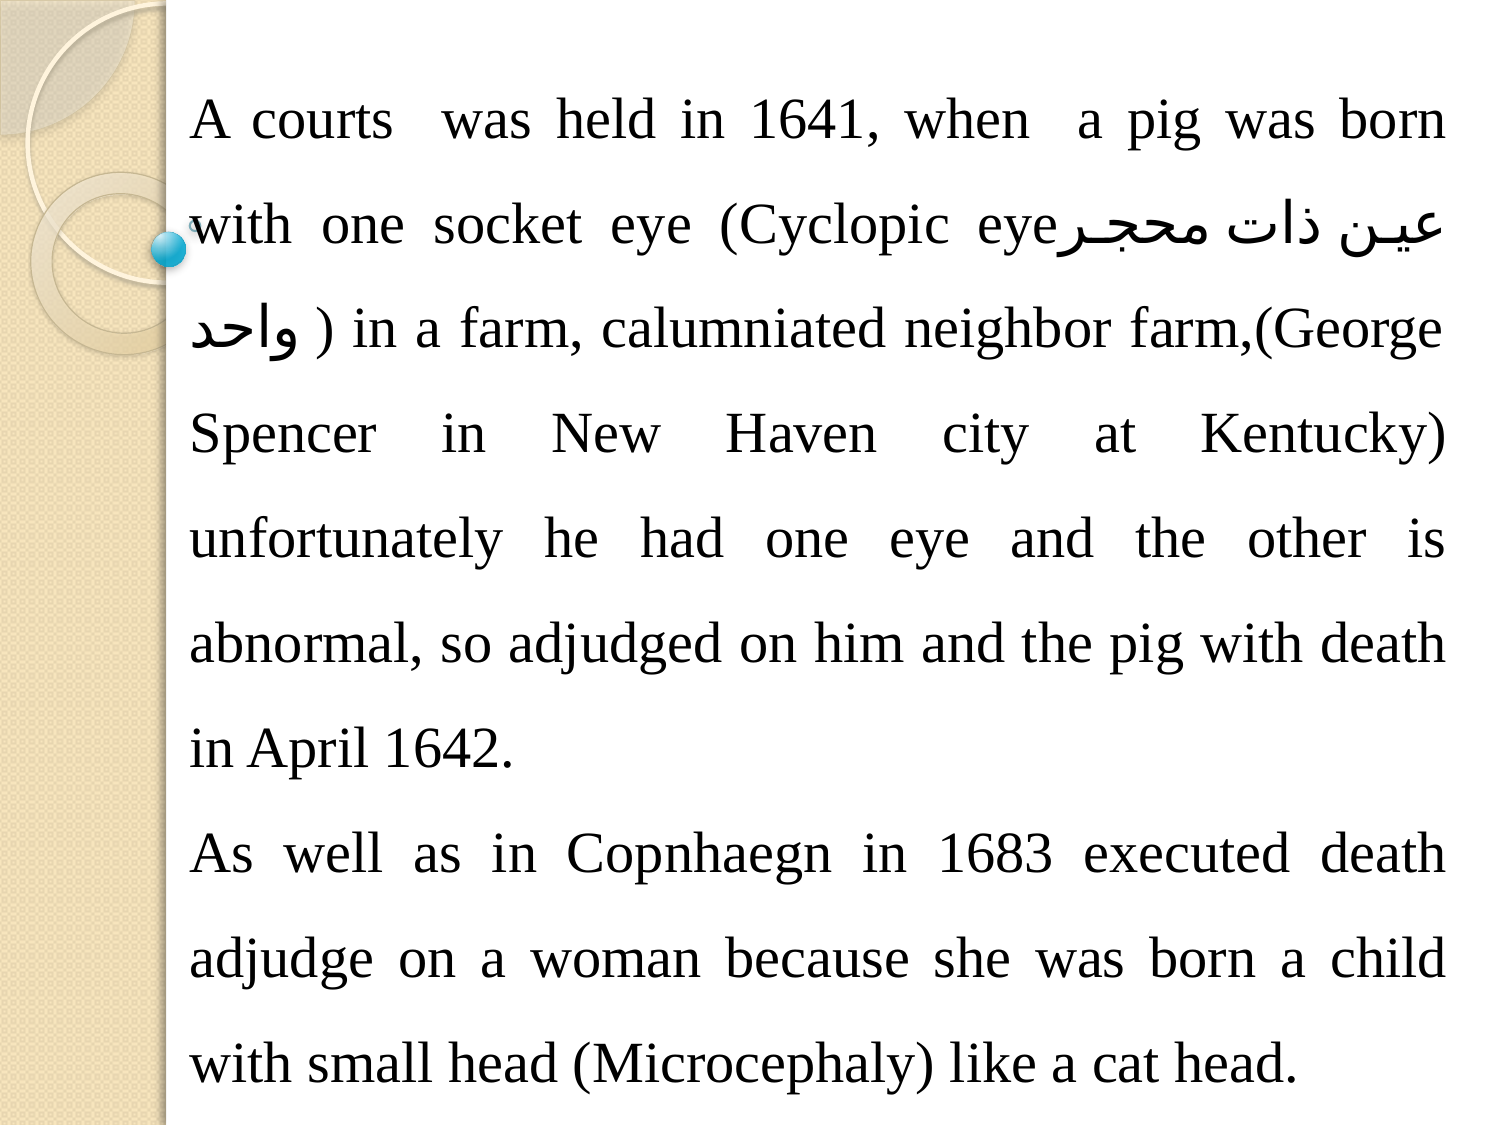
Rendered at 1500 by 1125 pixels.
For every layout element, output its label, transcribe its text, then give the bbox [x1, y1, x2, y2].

text_box A courts was held in 1641, when a pig was born with one socket eye (Cyclopic eyeعين ذات محجر واحد ) in a farm, calumniated neighbor farm,(George Spencer in New Haven city at Kentucky) unfortunately he had one eye and the other is abnormal, so adjudged on him and the pig with death in April 1642. As well as in Copnhaegn in 1683 executed death adjudge on a woman because she was born a child with small head (Microcephaly) like a cat head. [174, 37, 1463, 1102]
